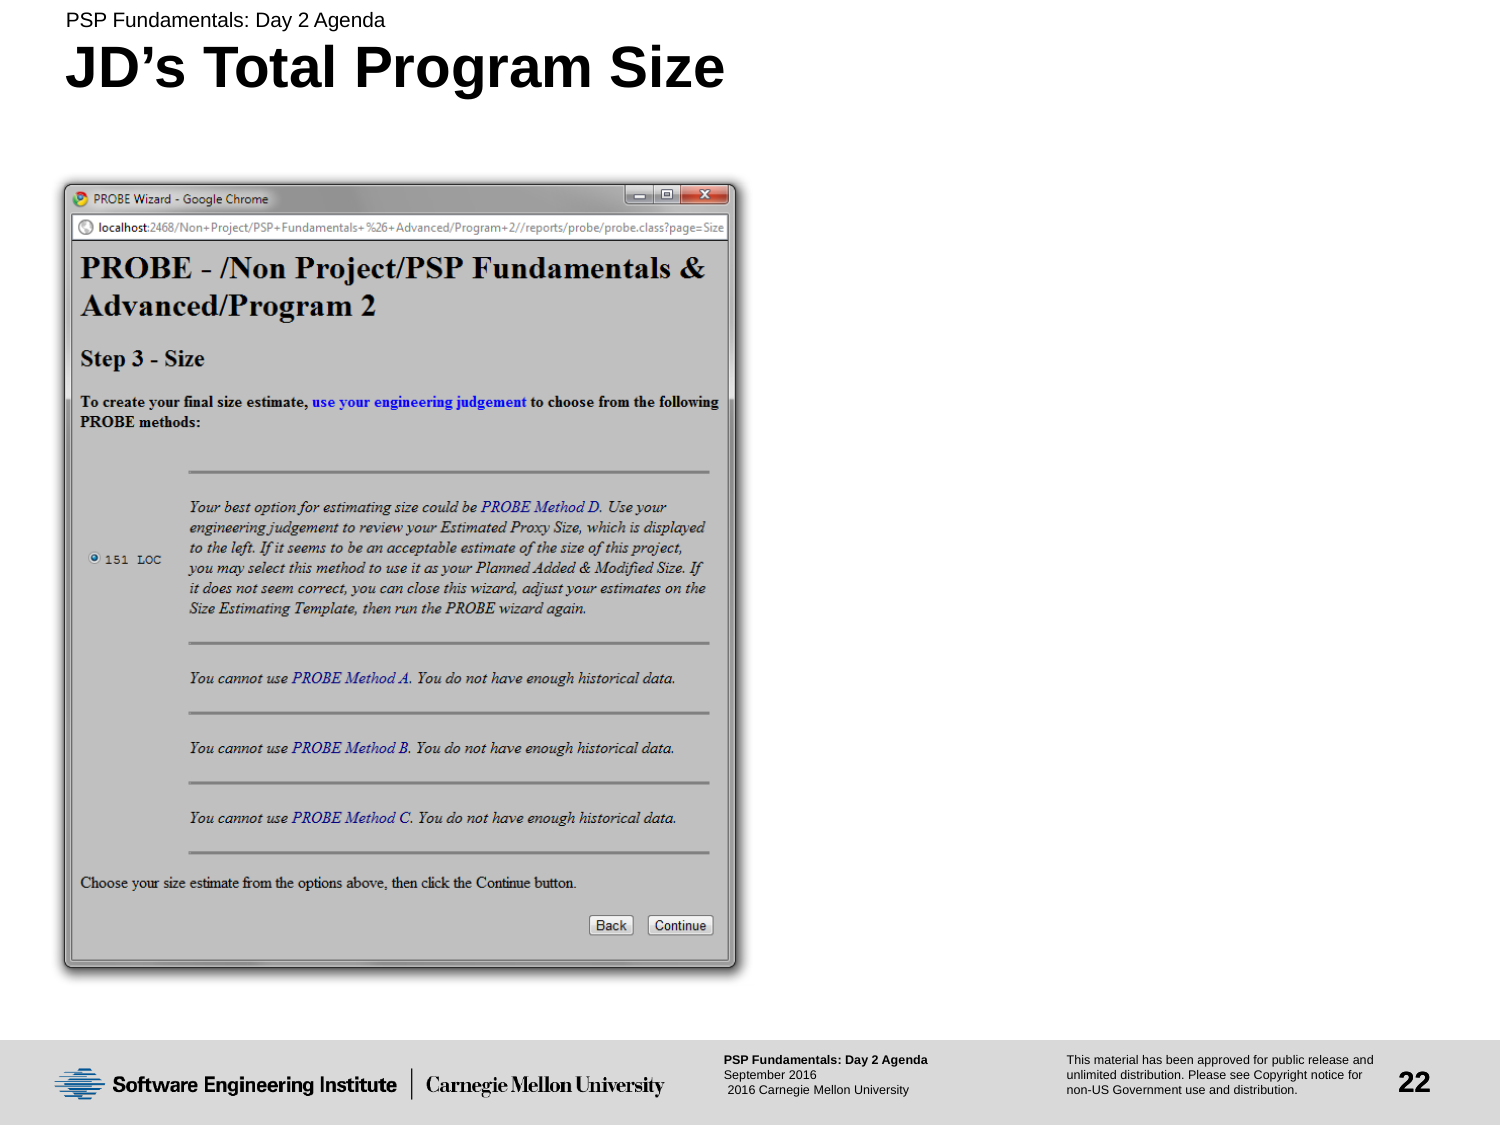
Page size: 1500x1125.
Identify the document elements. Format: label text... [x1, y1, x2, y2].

picture [46, 1061, 673, 1104]
picture [50, 172, 754, 987]
title JD’s Total Program Size [65, 37, 1430, 148]
